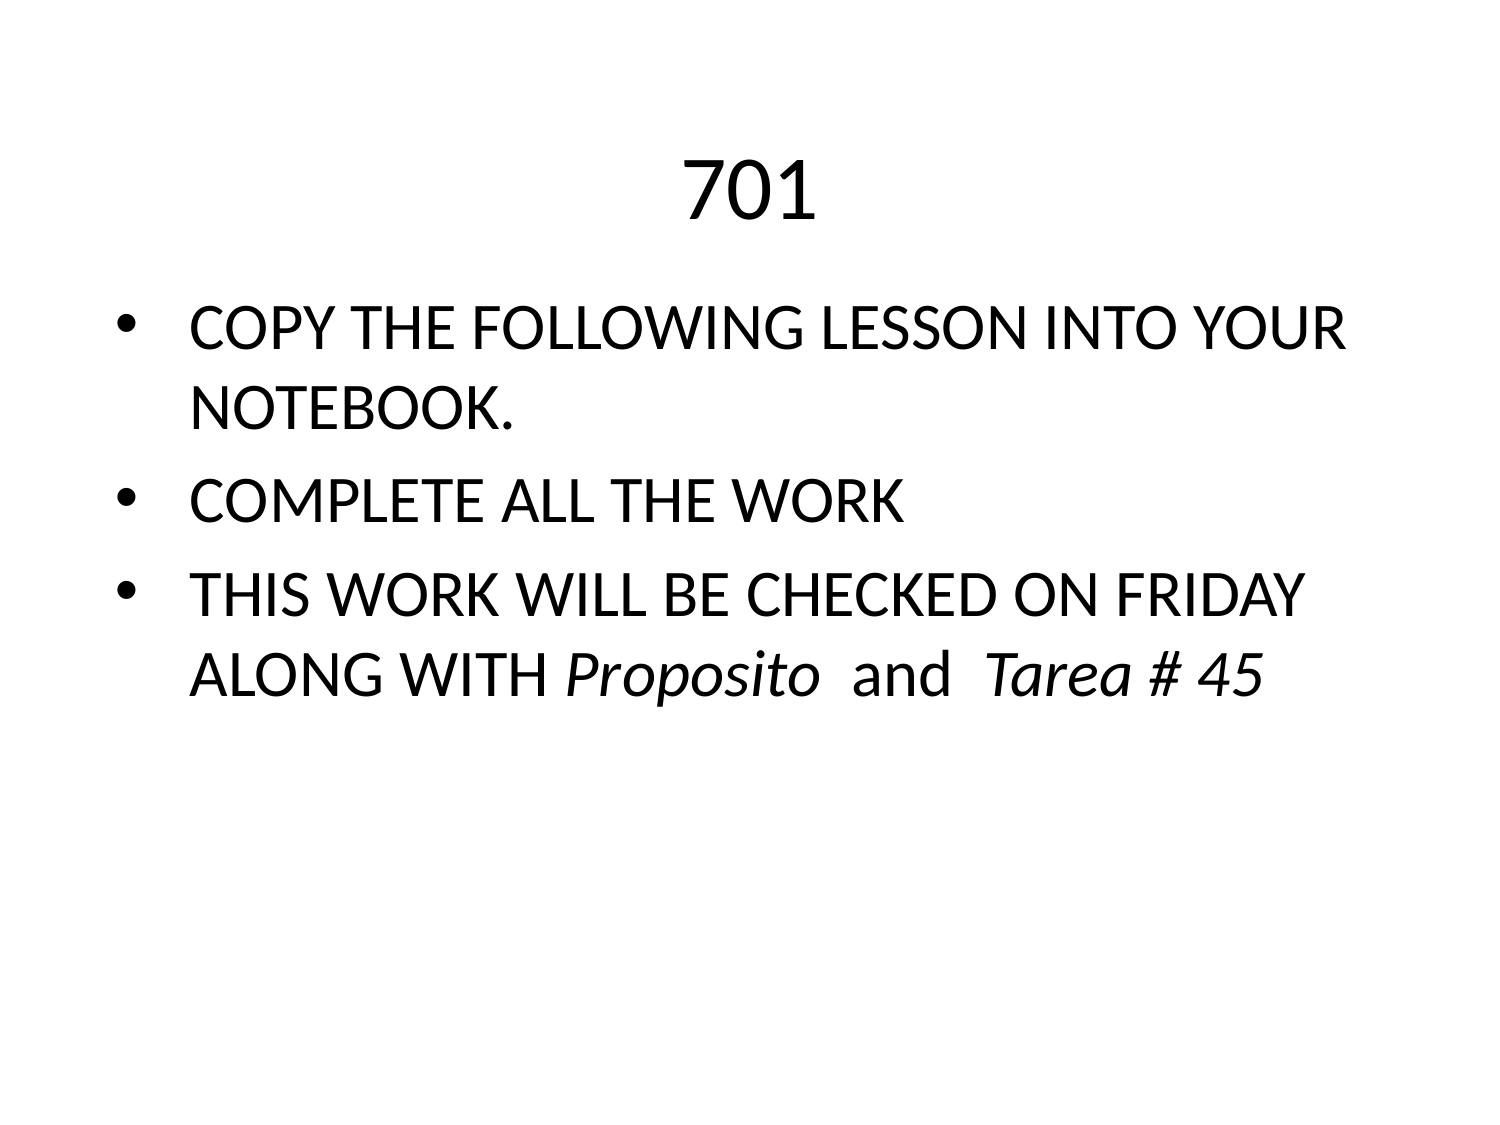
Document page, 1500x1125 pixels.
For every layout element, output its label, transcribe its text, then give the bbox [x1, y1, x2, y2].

title 701 [112, 62, 1388, 275]
subtitle COPY THE FOLLOWING LESSON INTO YOUR NOTEBOOK. COMPLETE ALL THE WORK THIS WORK WILL BE CHECKED ON FRIDAY ALONG WITH Proposito and Tarea # 45 [99, 275, 1475, 1050]
